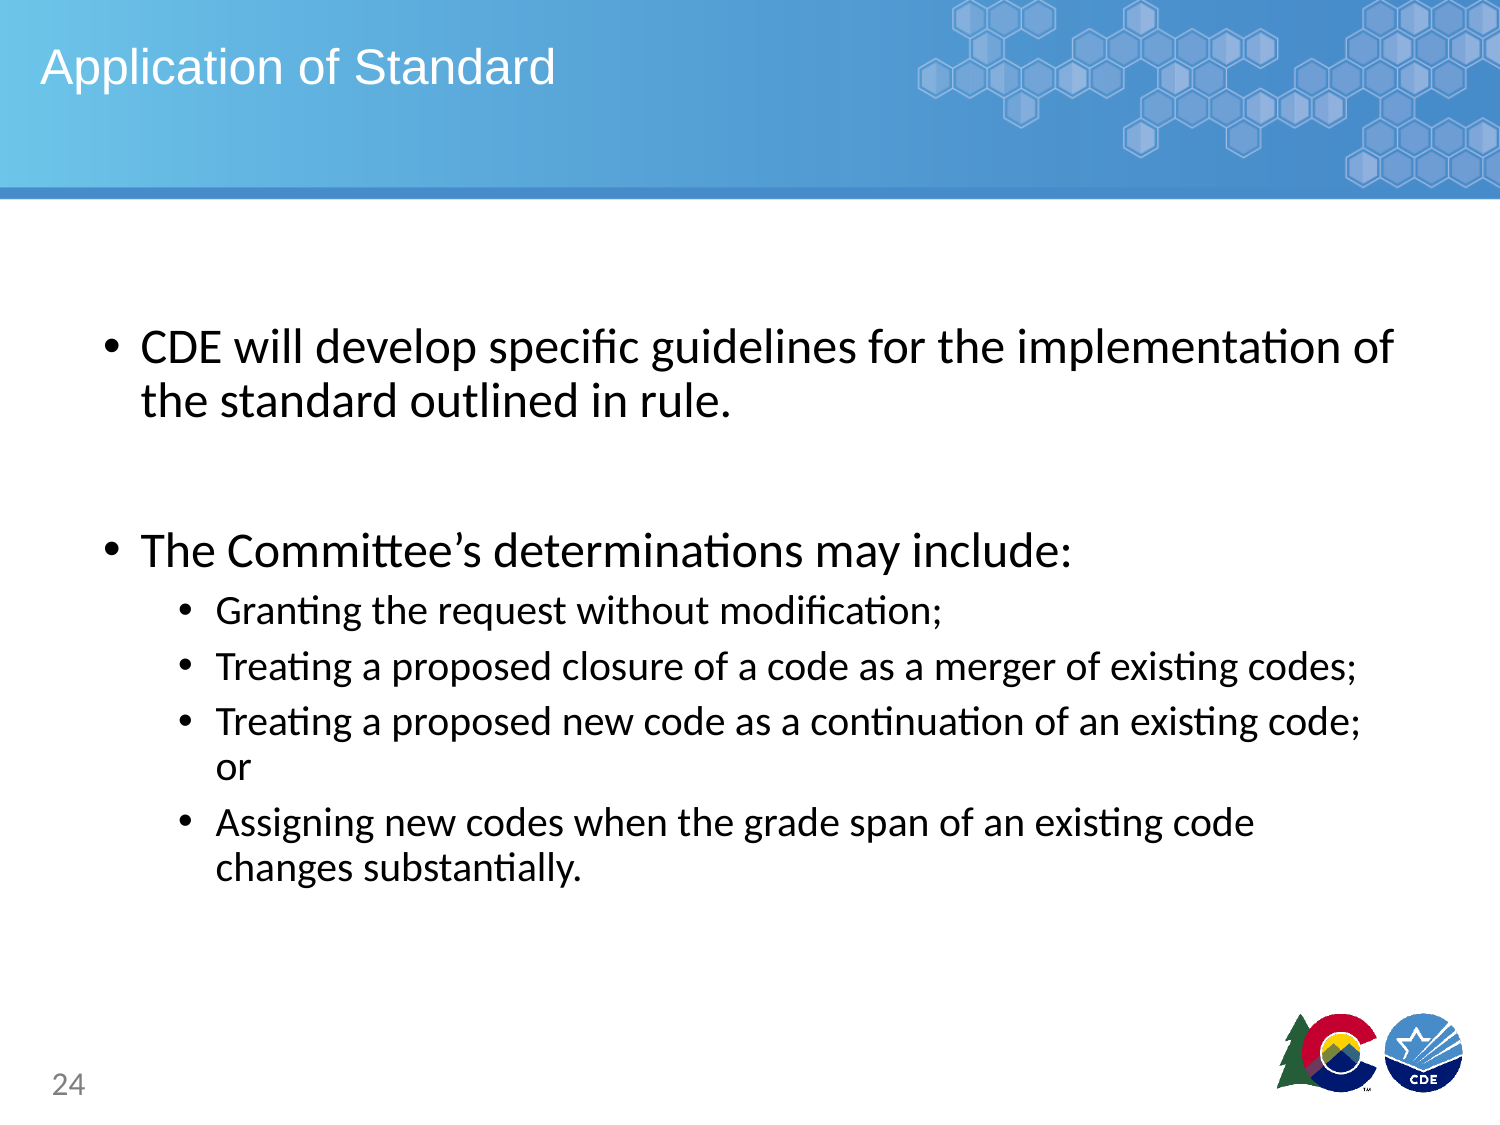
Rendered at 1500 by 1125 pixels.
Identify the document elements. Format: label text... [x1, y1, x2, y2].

title Application of Standard [40, 41, 1038, 166]
picture [1275, 1012, 1463, 1093]
slide_number 24 [36, 1054, 375, 1115]
picture [0, 0, 1500, 200]
list CDE will develop specific guidelines for the implementation of the standard outlined in rule. The Committee’s determinations may include: Granting the request without modification; Treating a proposed closure of a code as a merger of existing codes; Treating a proposed new code as a continuation of an existing code; or Assigning new codes when the grade span of an existing code changes substantially. [103, 239, 1397, 1002]
